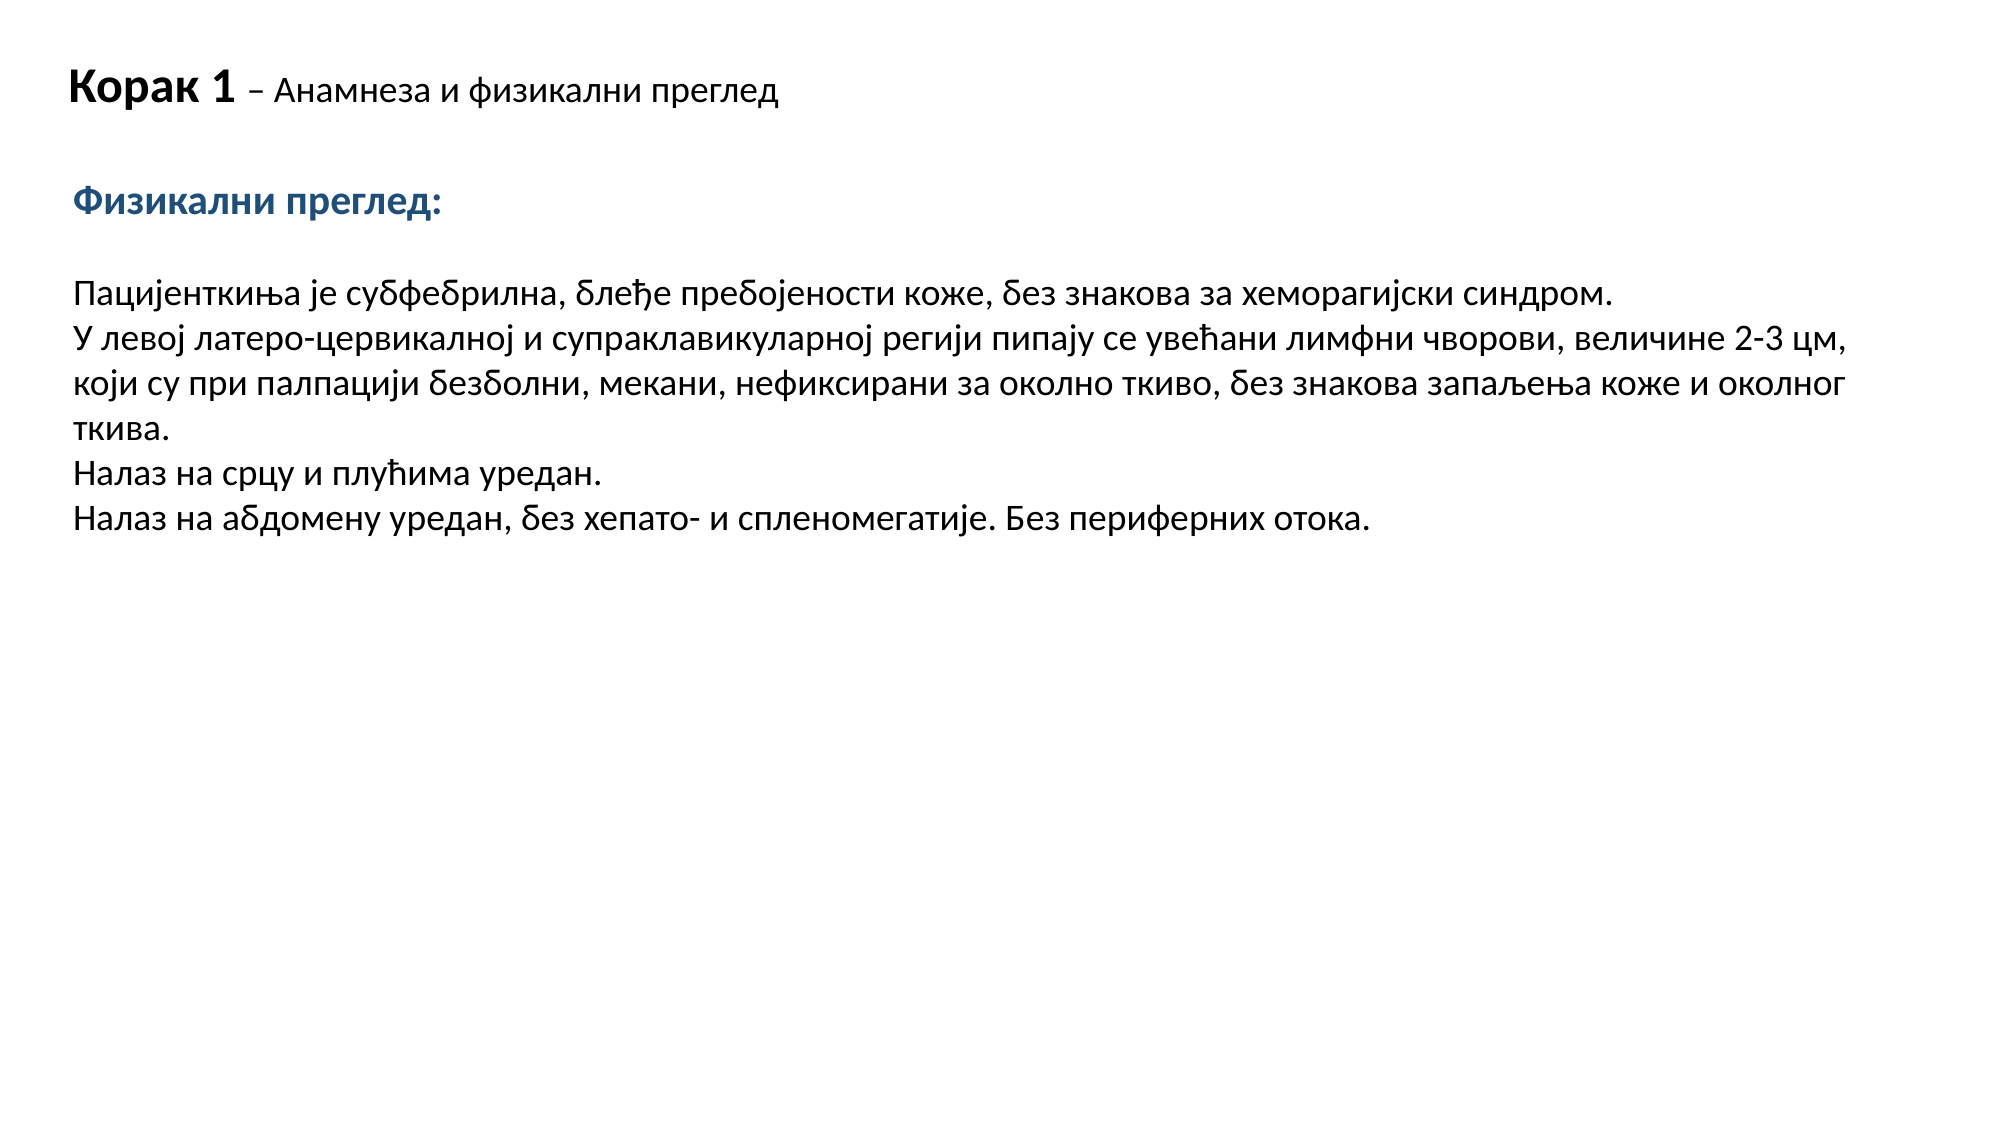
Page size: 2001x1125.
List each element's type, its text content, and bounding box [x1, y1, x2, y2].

text_box Корак 1 – Анамнеза и физикални преглед [53, 45, 795, 121]
text_box Физикални преглед: Пацијенткиња је субфебрилна, блеђе пребојености коже, без знакова за хеморагијски синдром. У левој латеро-цервикалној и супраклавикуларној регији пипају се увећани лимфни чворови, величине 2-3 цм, који су при палпацији безболни, мекани, нефиксирани за околно ткиво, без знакова запаљења коже и околног ткива. Налаз на срцу и плућима уредан. Налаз на абдомену уредан, без хепато- и спленомегатије. Без периферних отока. [58, 165, 1864, 545]
